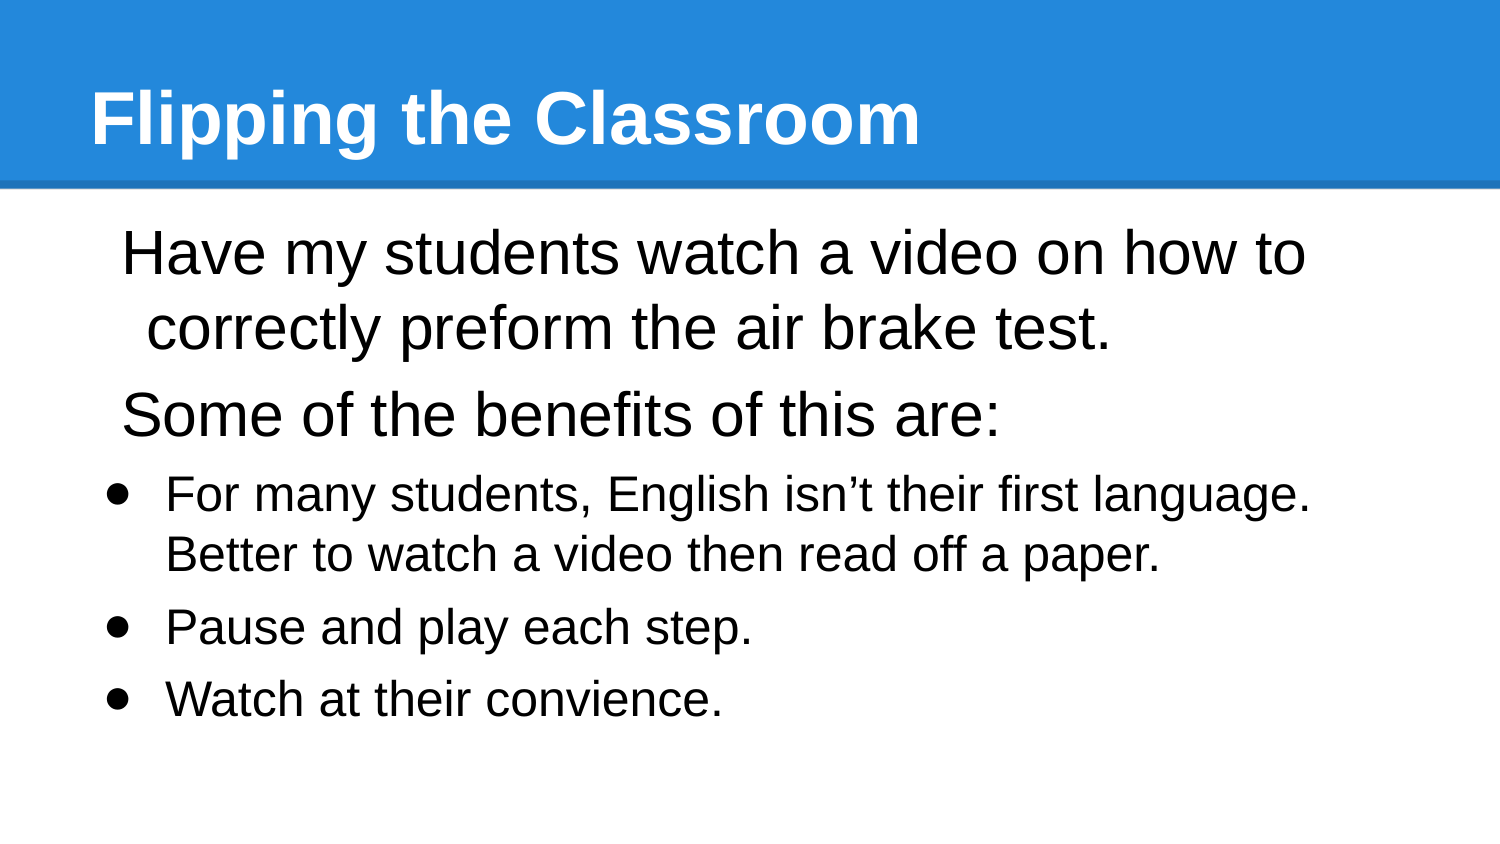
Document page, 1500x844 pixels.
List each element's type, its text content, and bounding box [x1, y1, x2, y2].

title Flipping the Classroom [75, 33, 1425, 175]
list Have my students watch a video on how to correctly preform the air brake test. Some of the benefits of this are: For many students, English isn’t their first language. Better to watch a video then read off a paper. Pause and play each step. Watch at their convience. [75, 196, 1425, 808]
